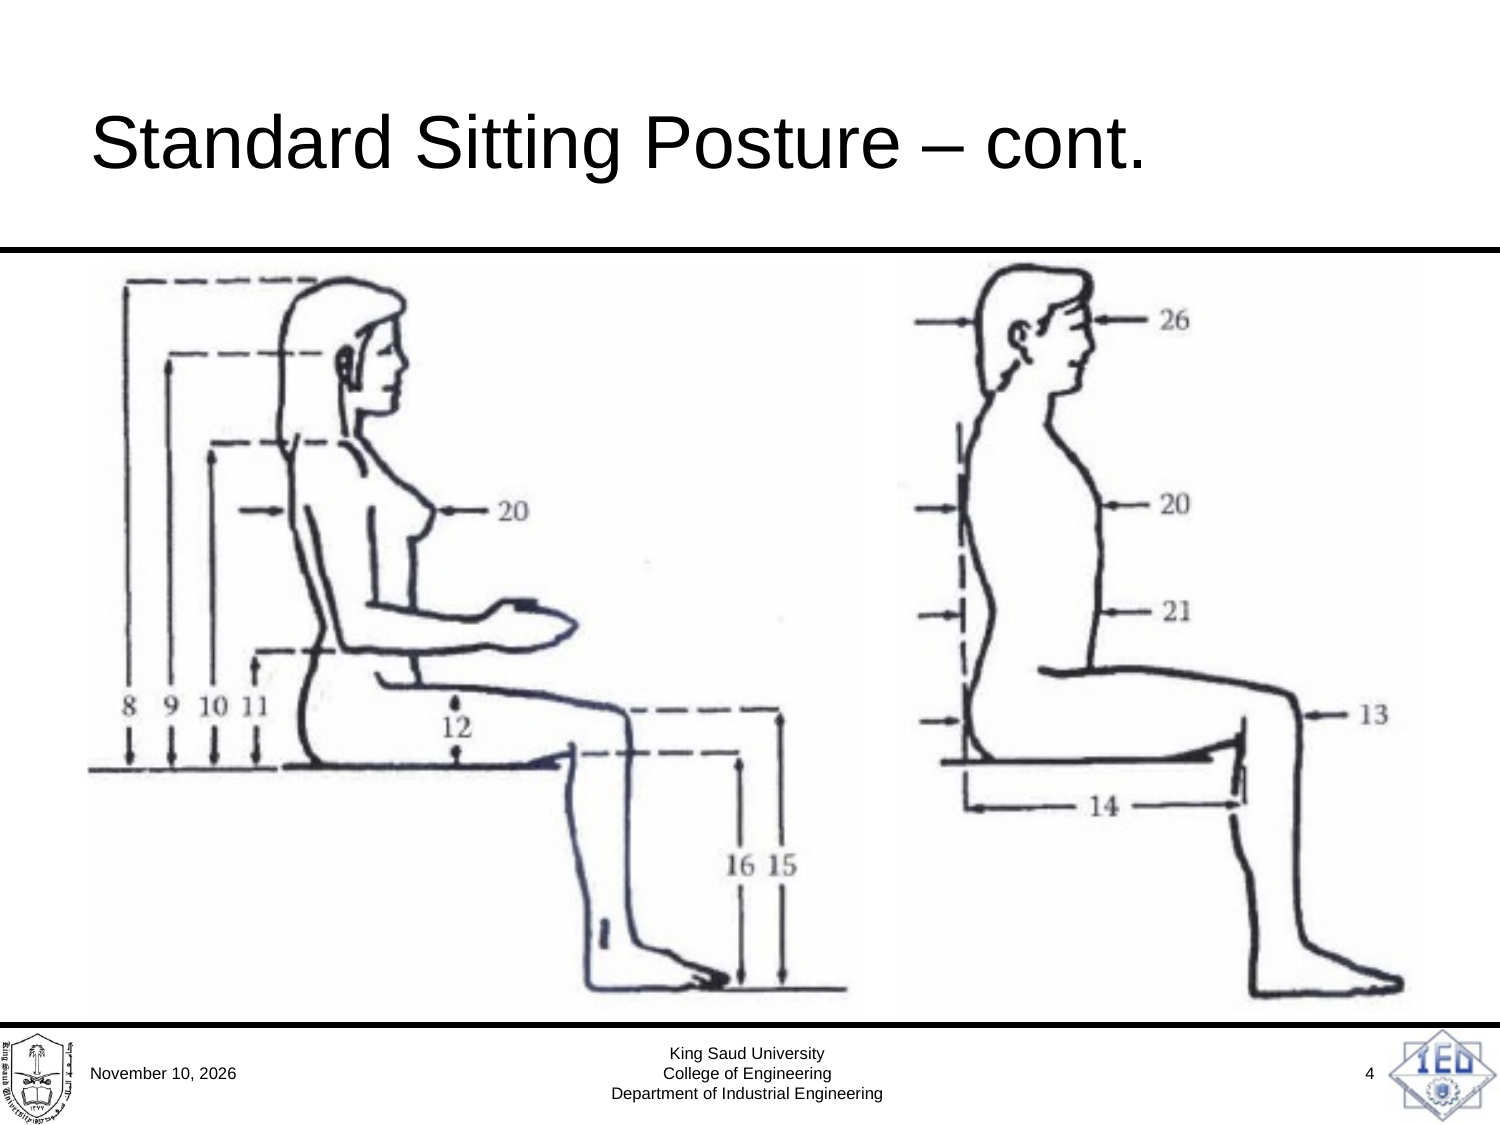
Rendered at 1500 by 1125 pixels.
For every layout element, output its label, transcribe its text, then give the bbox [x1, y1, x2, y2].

picture [896, 258, 1426, 1013]
picture [1387, 1029, 1500, 1125]
slide_number 4 [1074, 1042, 1425, 1103]
title Standard Sitting Posture – cont. [75, 45, 1425, 233]
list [87, 262, 863, 1013]
picture [0, 1029, 74, 1125]
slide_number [75, 1042, 425, 1103]
footer King Saud University College of Engineering Department of Industrial Engineering [512, 1042, 988, 1103]
